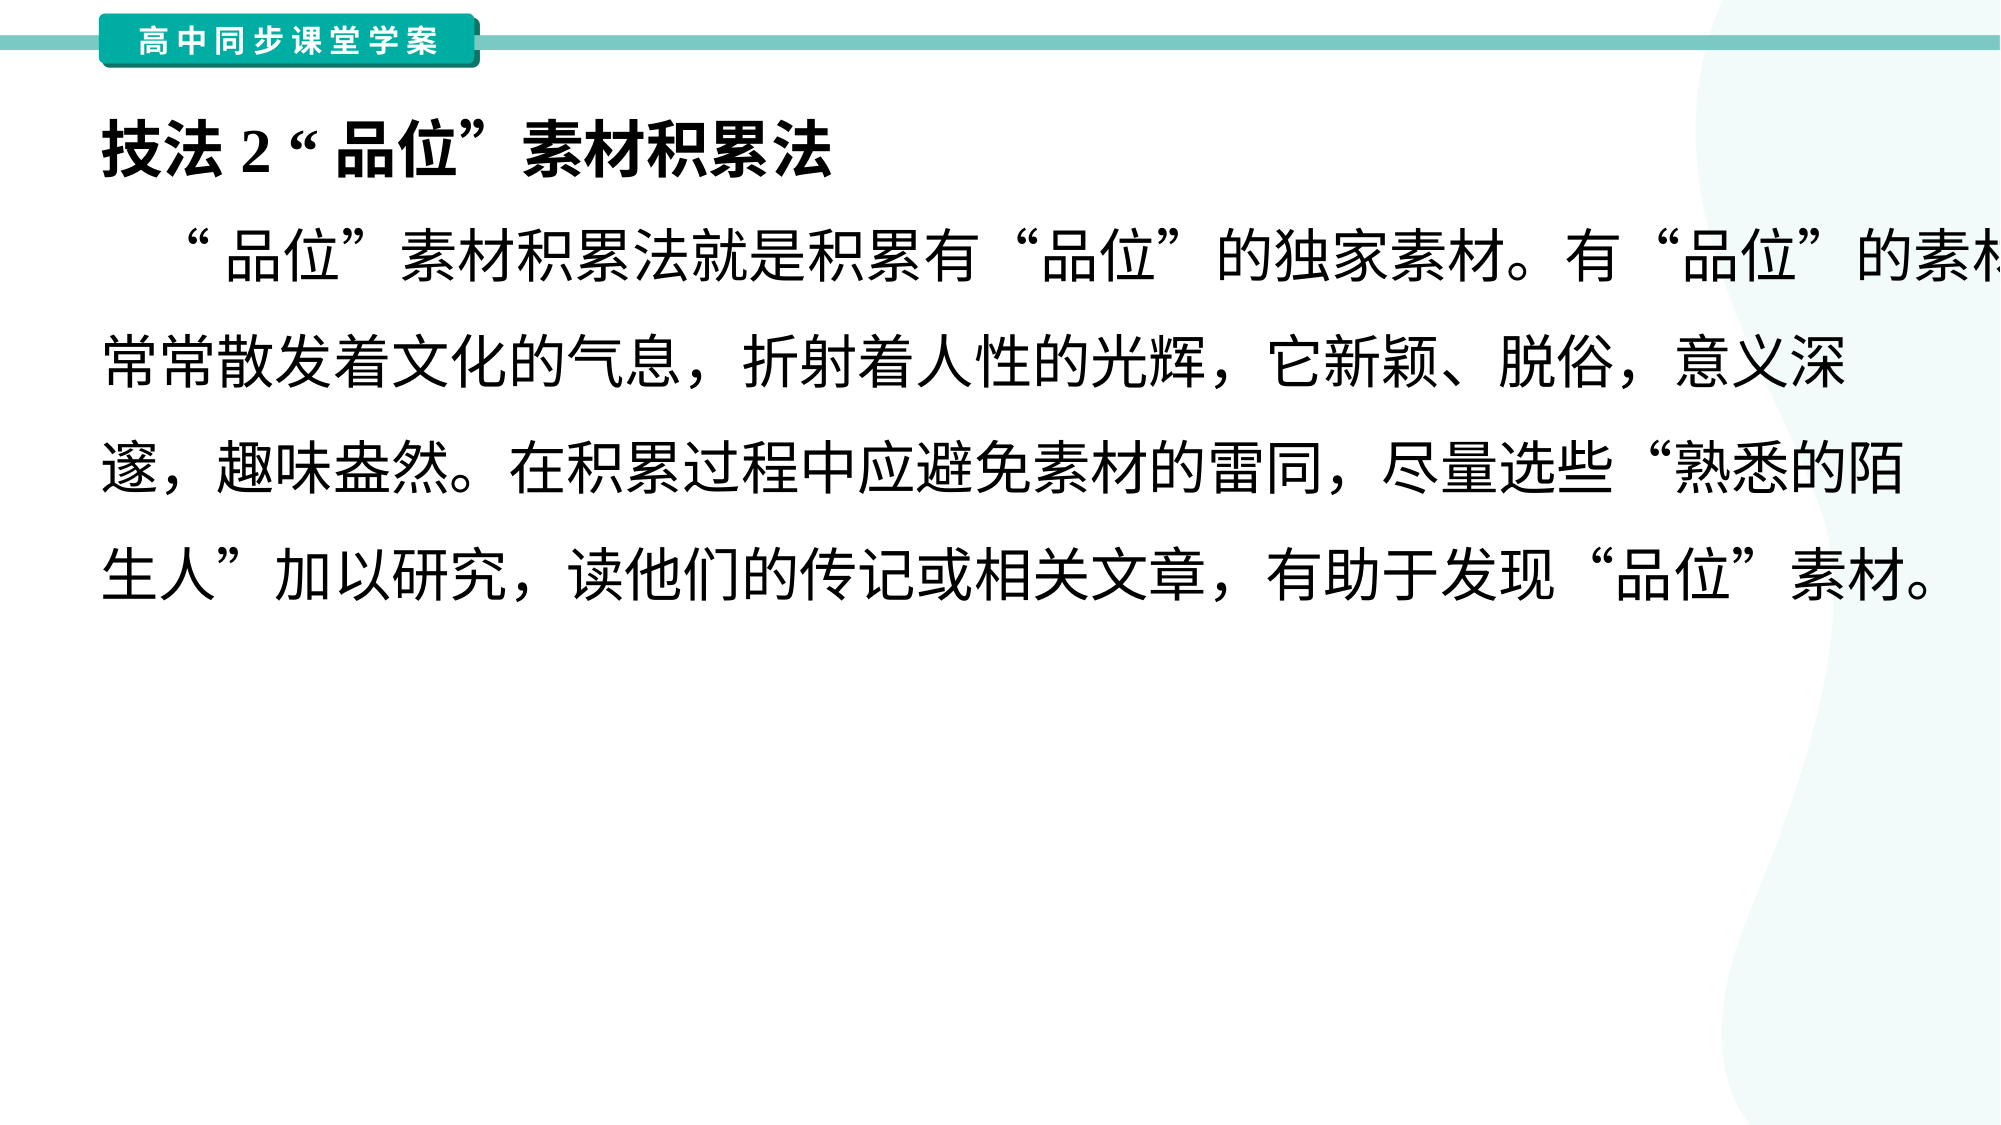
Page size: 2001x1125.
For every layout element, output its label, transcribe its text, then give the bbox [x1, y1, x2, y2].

text_box 技法2 “品位”素材积累法 [100, 76, 1899, 183]
text_box “品位”素材积累法就是积累有“品位”的独家素材。有“品位”的素材 常常散发着文化的气息，折射着人性的光辉，它新颖、脱俗，意义深 邃，趣味盎然。在积累过程中应避免素材的雷同，尽量选些“熟悉的陌 生人”加以研究，读他们的传记或相关文章，有助于发现“品位”素材。 [100, 183, 1899, 608]
picture [0, 0, 2000, 1125]
